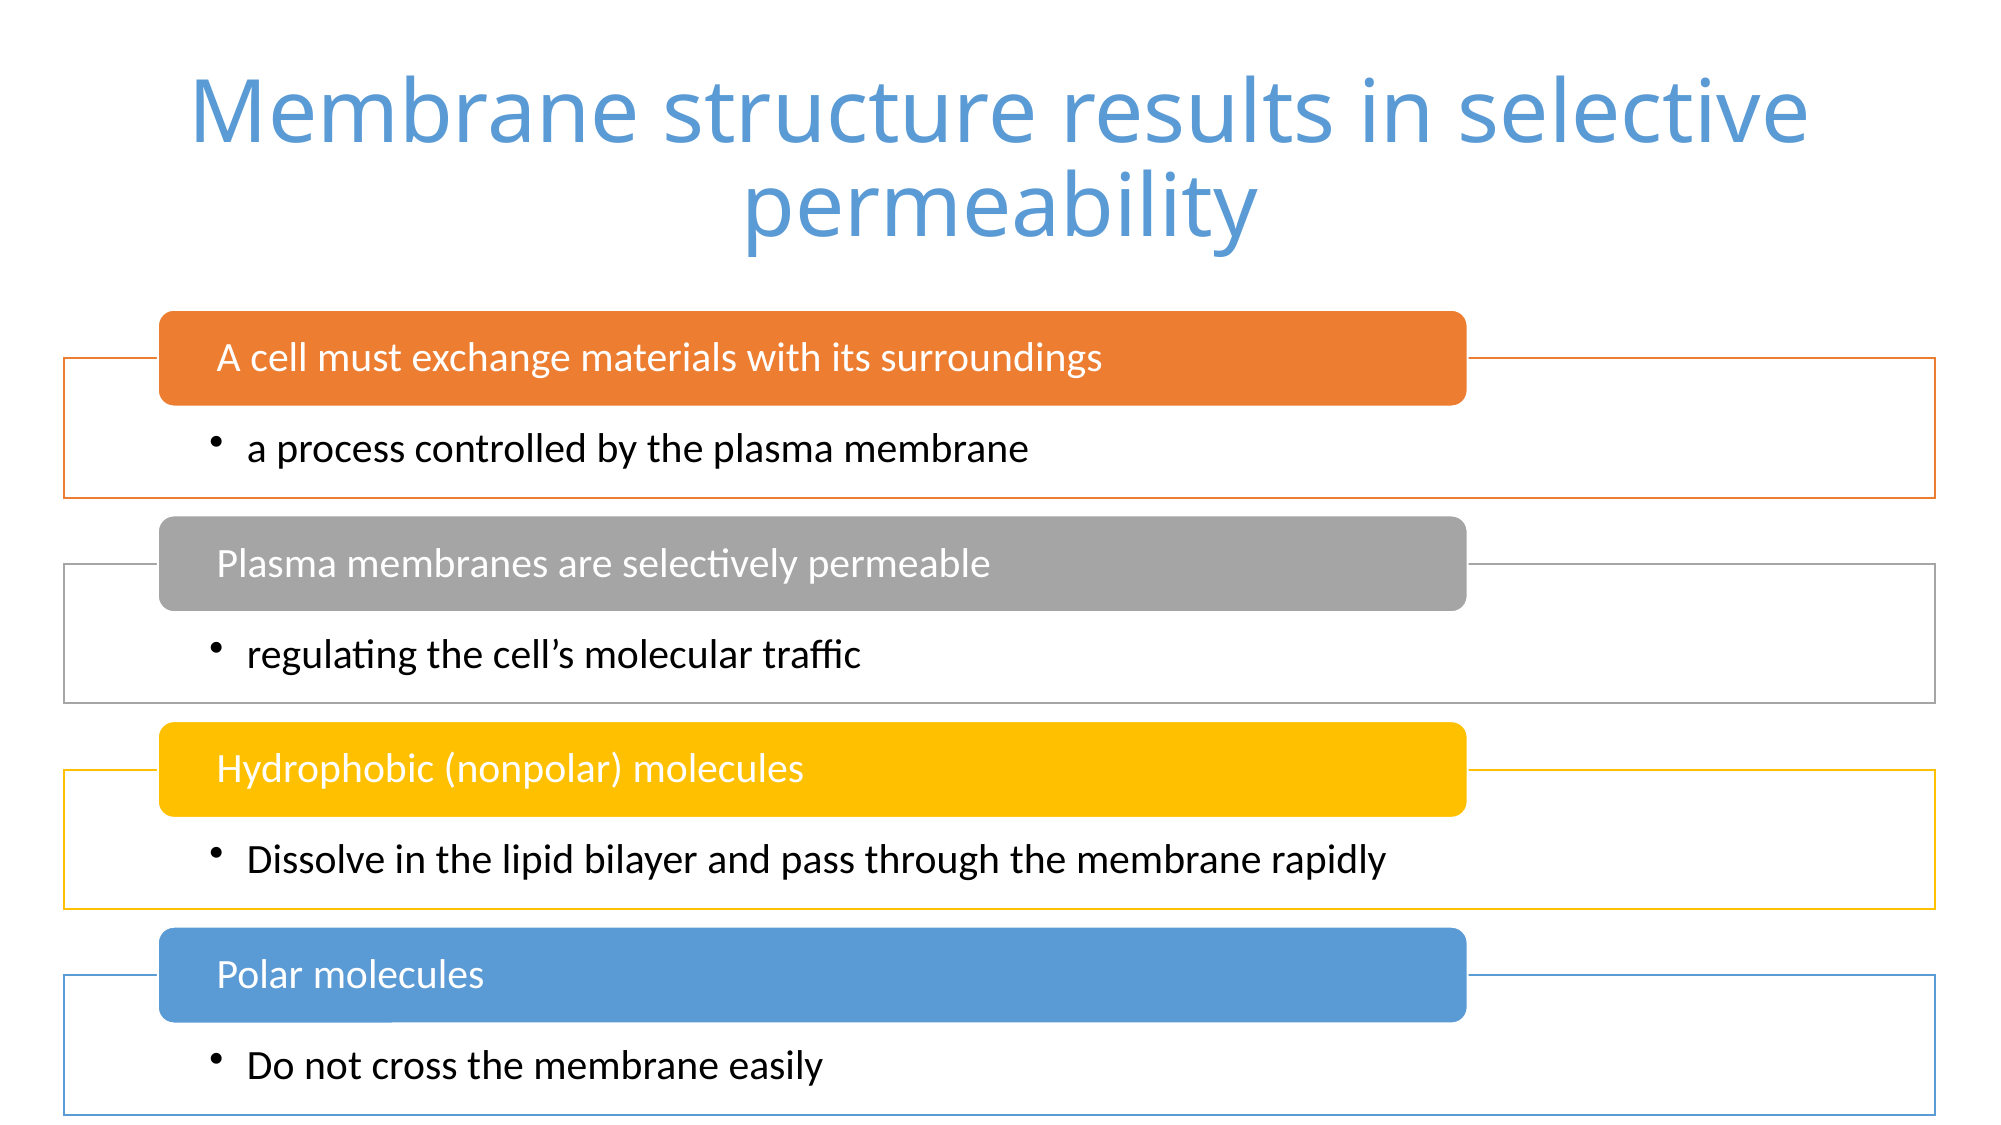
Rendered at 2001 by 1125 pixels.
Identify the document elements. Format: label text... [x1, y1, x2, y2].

title Membrane structure results in selective permeability [64, 52, 1936, 271]
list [64, 299, 1936, 1125]
